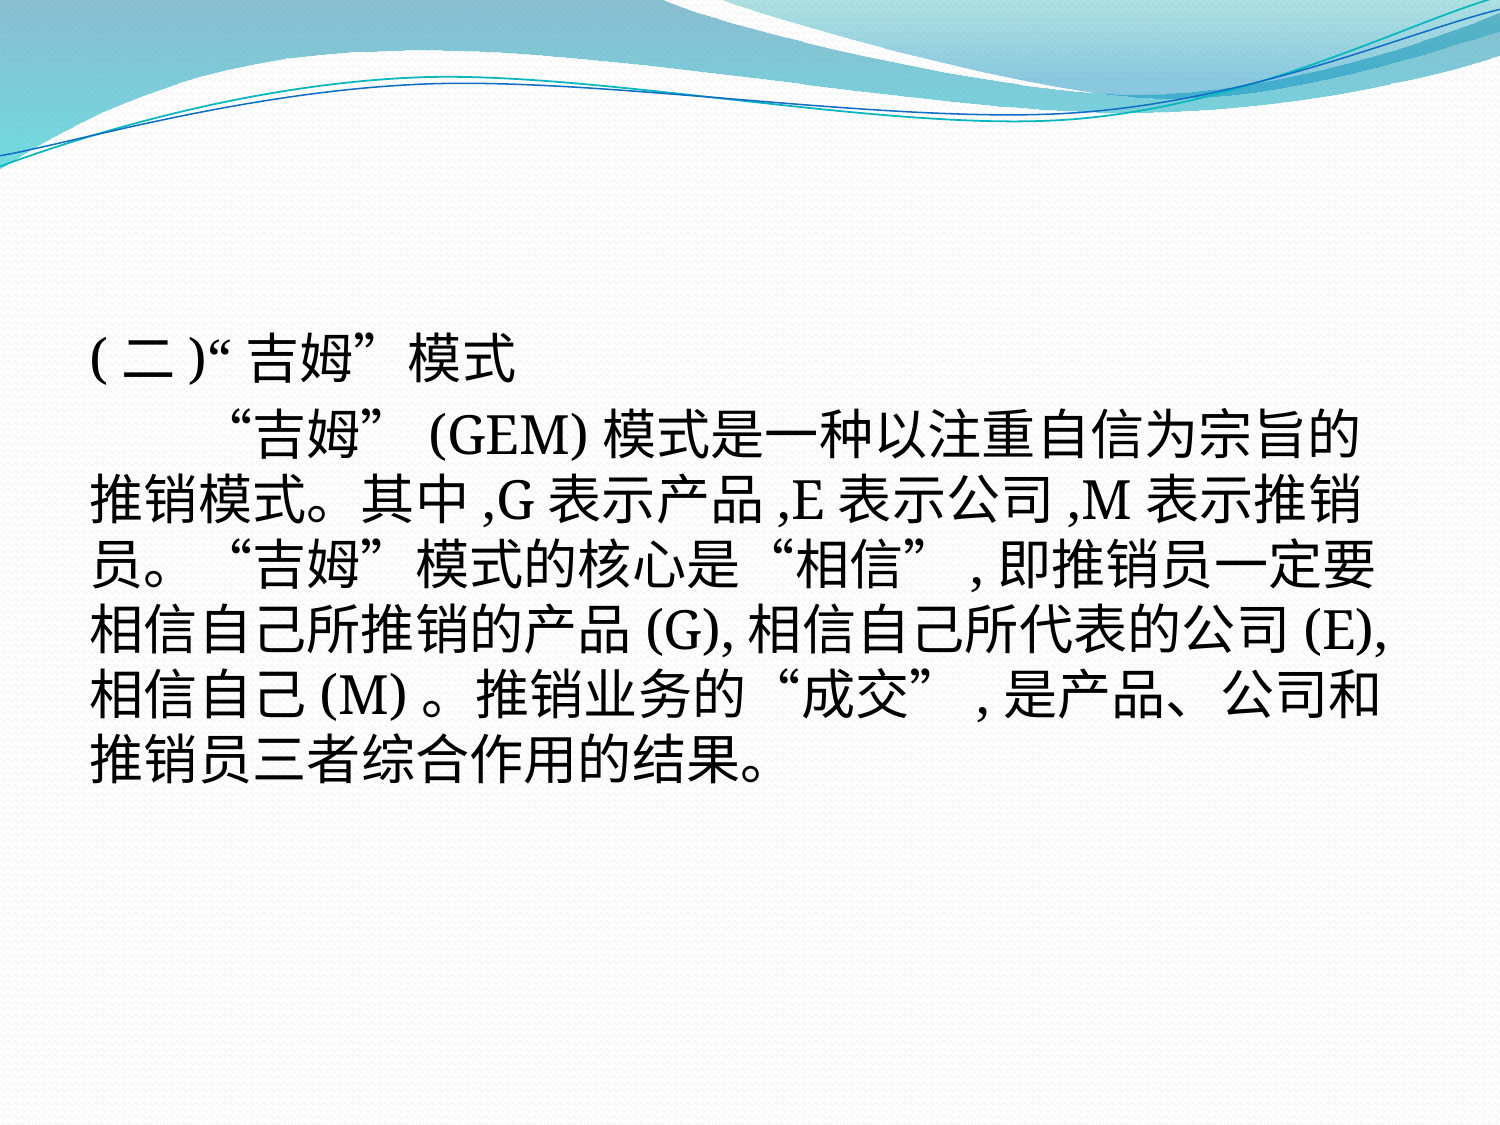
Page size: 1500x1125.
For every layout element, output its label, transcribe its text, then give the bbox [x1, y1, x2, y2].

list (二)“吉姆”模式 “吉姆”(GEM)模式是一种以注重自信为宗旨的推销模式。其中,G表示产品,E表示公司,M表示推销员。“吉姆”模式的核心是“相信”,即推销员一定要相信自己所推销的产品(G),相信自己所代表的公司(E),相信自己(M)。推销业务的“成交”,是产品、公司和推销员三者综合作用的结果。 [75, 317, 1425, 1038]
